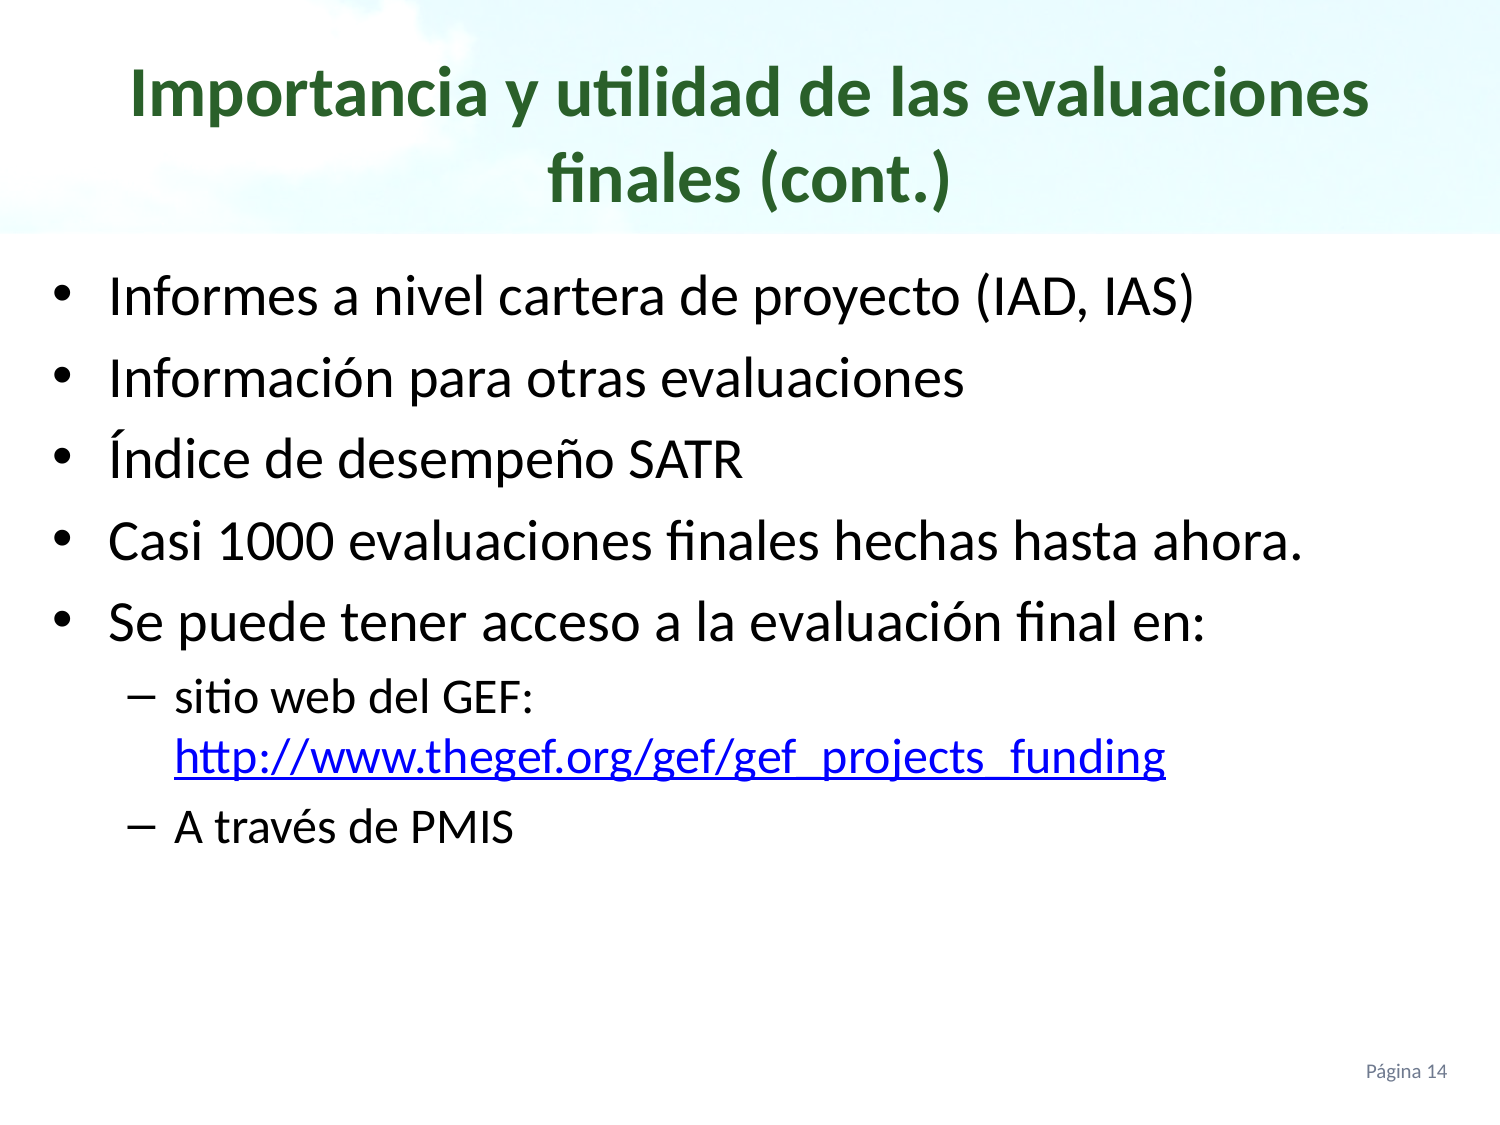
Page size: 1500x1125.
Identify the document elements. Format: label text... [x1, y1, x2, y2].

title Importancia y utilidad de las evaluaciones finales (cont.) [37, 37, 1463, 225]
list Informes a nivel cartera de proyecto (IAD, IAS) Información para otras evaluaciones Índice de desempeño SATR Casi 1000 evaluaciones finales hechas hasta ahora. Se puede tener acceso a la evaluación final en: sitio web del GEF: http://www.thegef.org/gef/gef_projects_funding A través de PMIS [37, 249, 1463, 1050]
